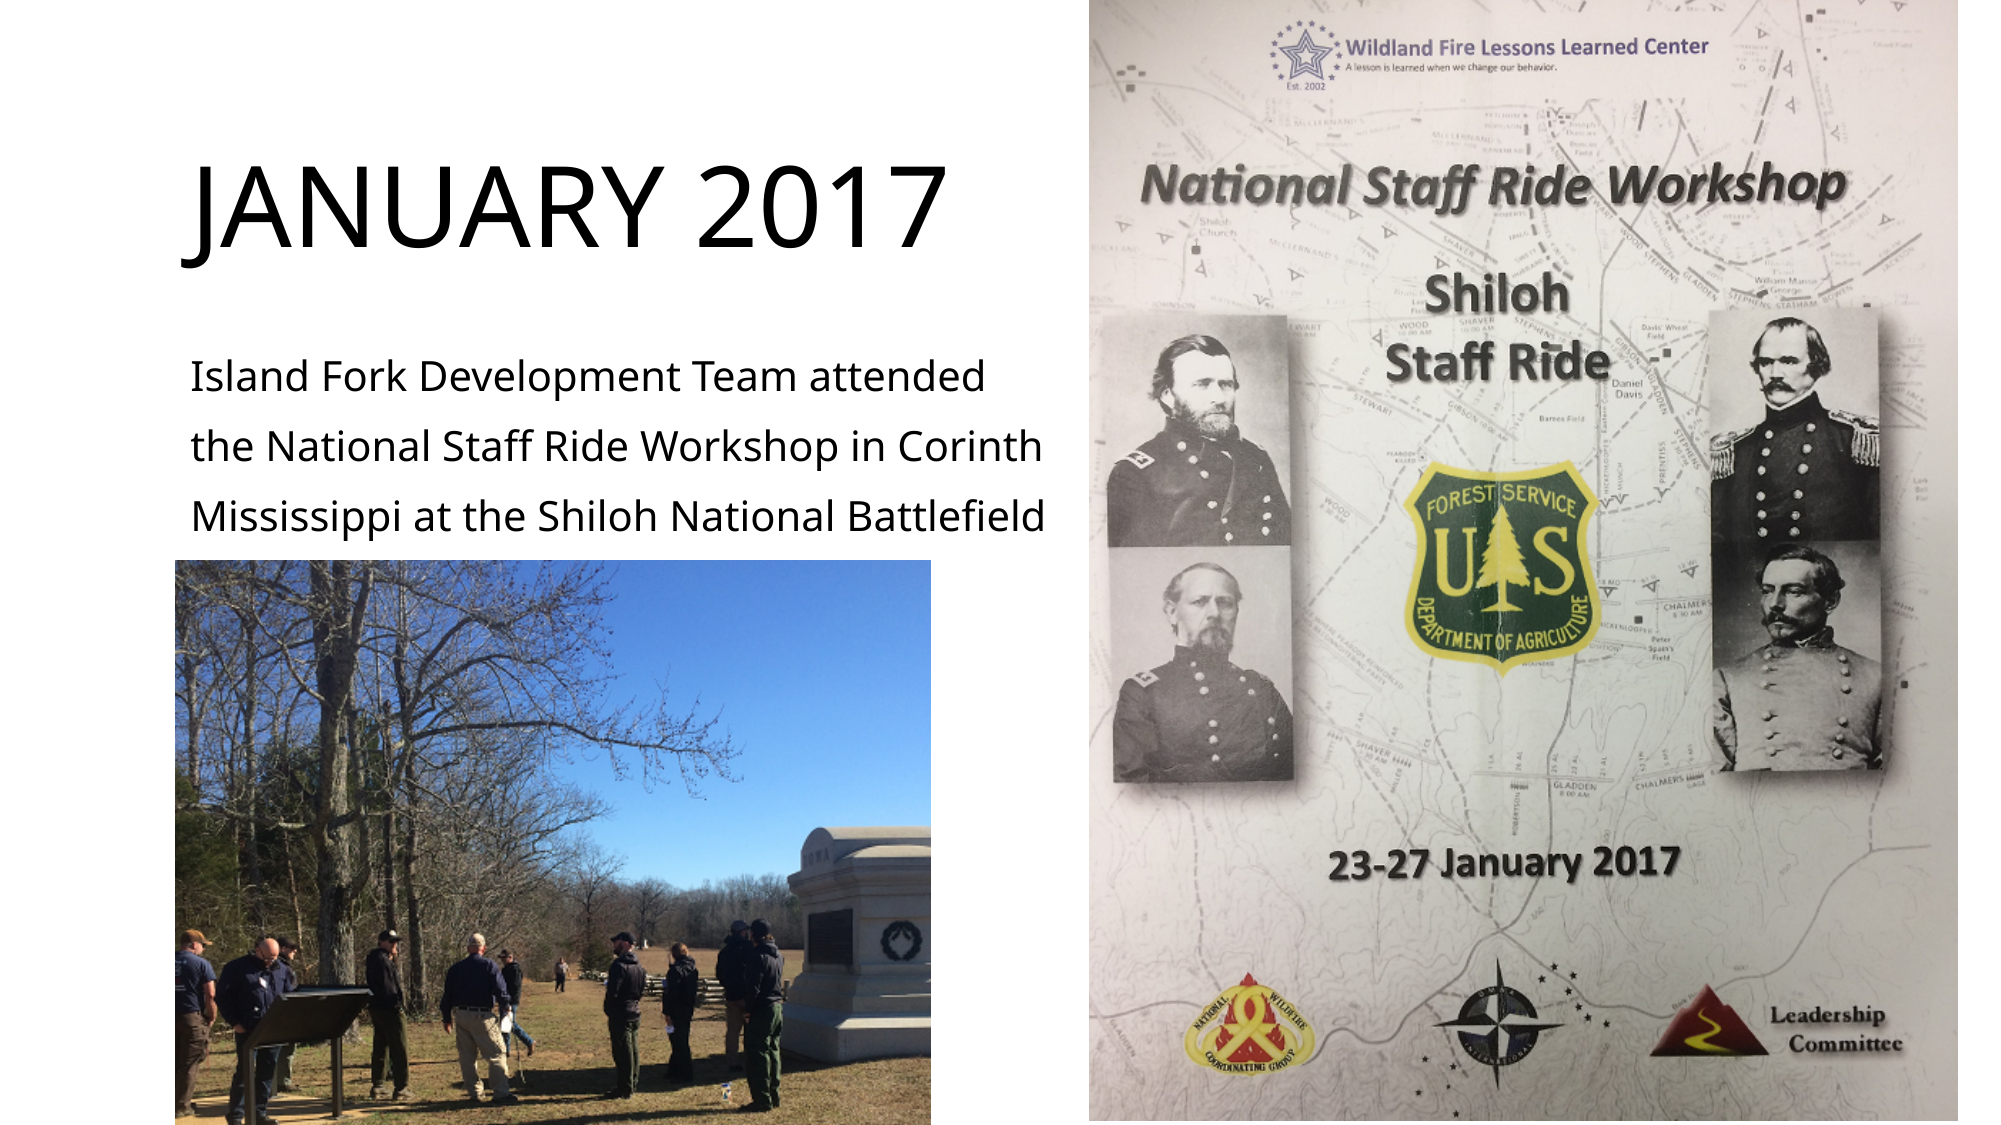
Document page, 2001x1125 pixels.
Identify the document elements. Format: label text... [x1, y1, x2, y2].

picture [175, 560, 931, 1125]
picture [1089, 0, 1958, 1121]
list Island Fork Development Team attended the National Staff Ride Workshop in Corinth Mississippi at the Shiloh National Battlefield [175, 348, 1088, 1013]
title January 2017 [175, 79, 1088, 344]
